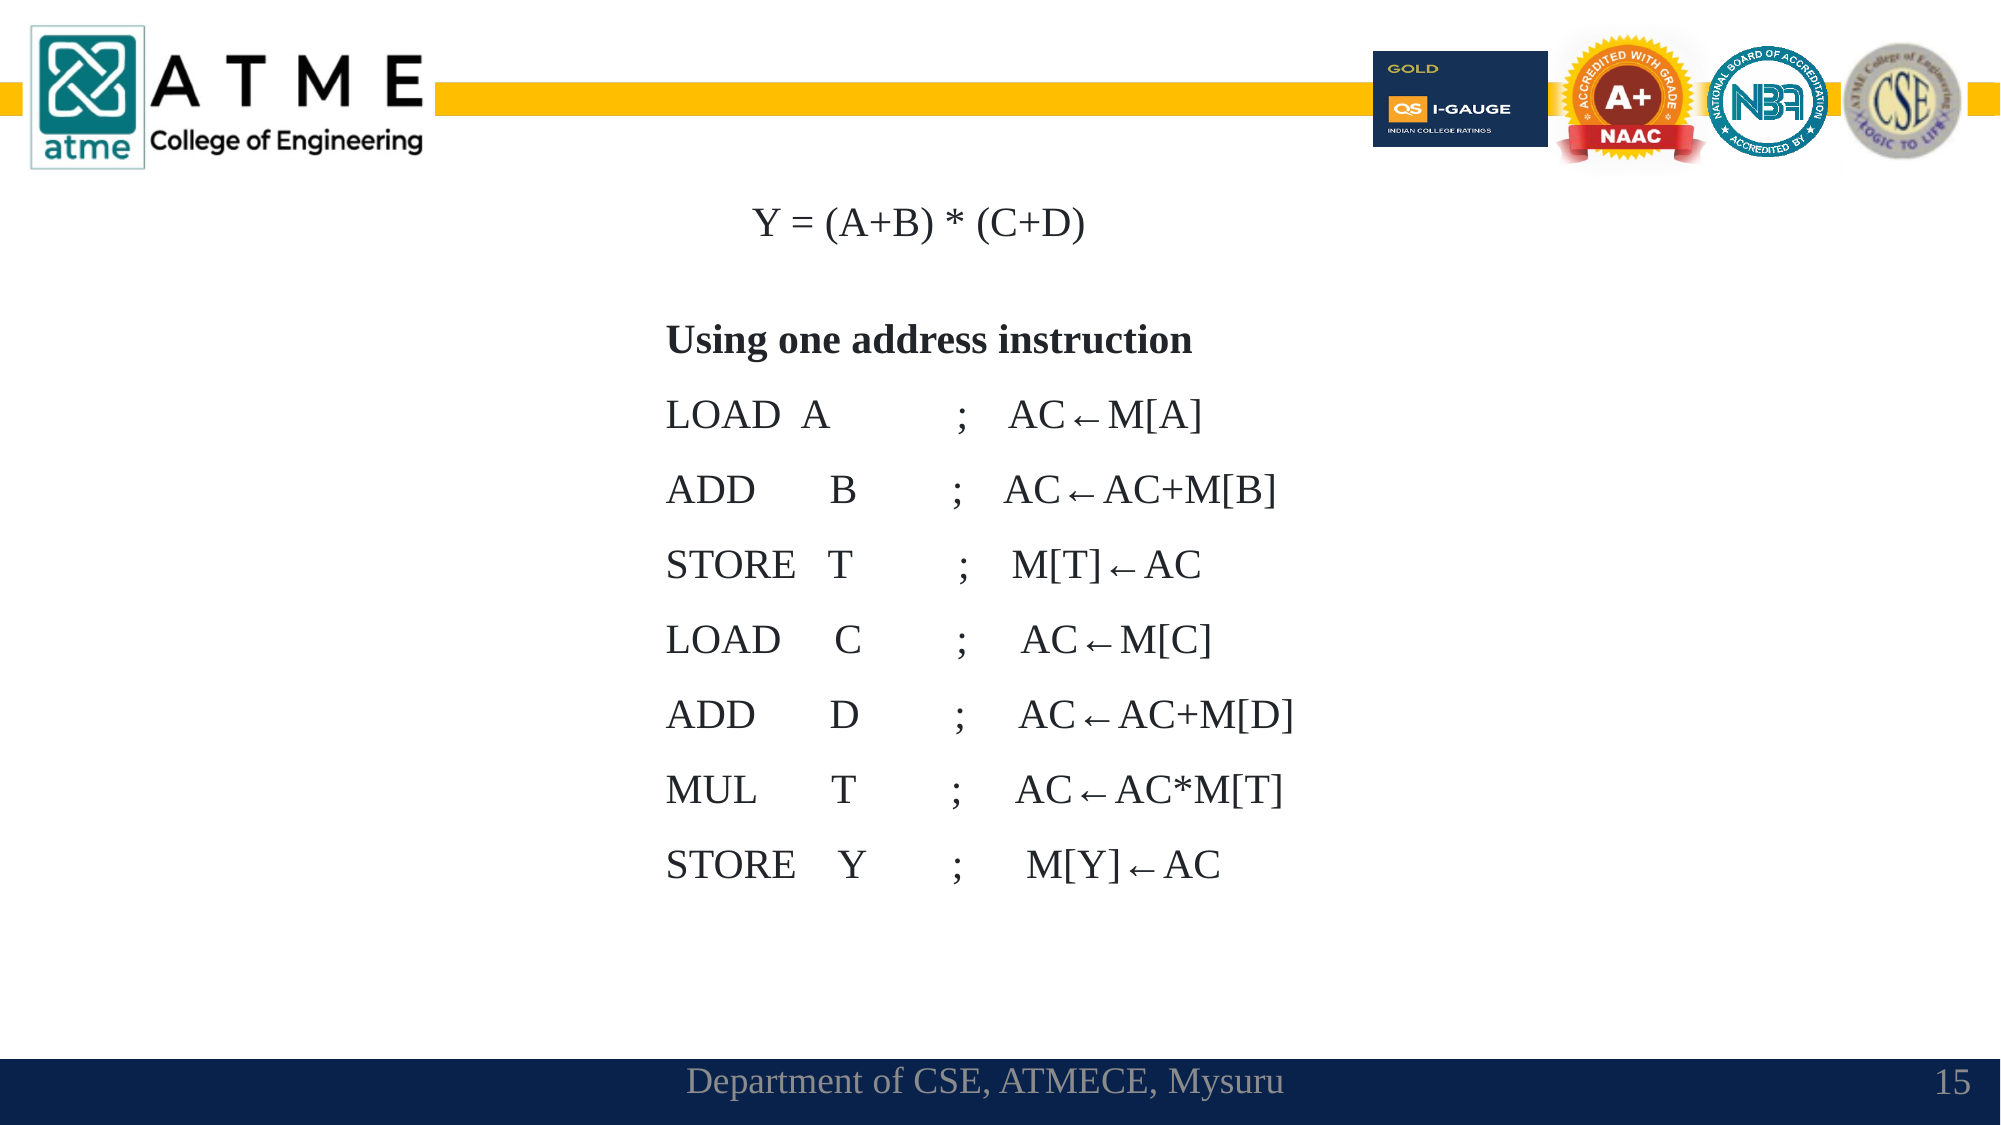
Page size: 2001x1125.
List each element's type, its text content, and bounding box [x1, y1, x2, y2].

text_box Y = (A+B) * (C+D) [737, 187, 1263, 252]
footer Department of CSE, ATMECE, Mysuru [501, 1056, 1470, 1102]
slide_number 15 [1511, 1057, 1972, 1103]
picture [0, 1059, 2001, 1125]
picture [1840, 26, 1968, 176]
text_box Using one address instruction LOAD A ; AC←M[A] ADD B ; AC←AC+M[B] STORE T ; M[T]←AC LOAD C ; AC←M[C] ADD D ; AC←AC+M[D] MUL T ; AC←AC*M[T] STORE Y ; M[Y]←AC [650, 279, 1321, 895]
picture [1373, 20, 1828, 180]
picture [22, 15, 435, 178]
